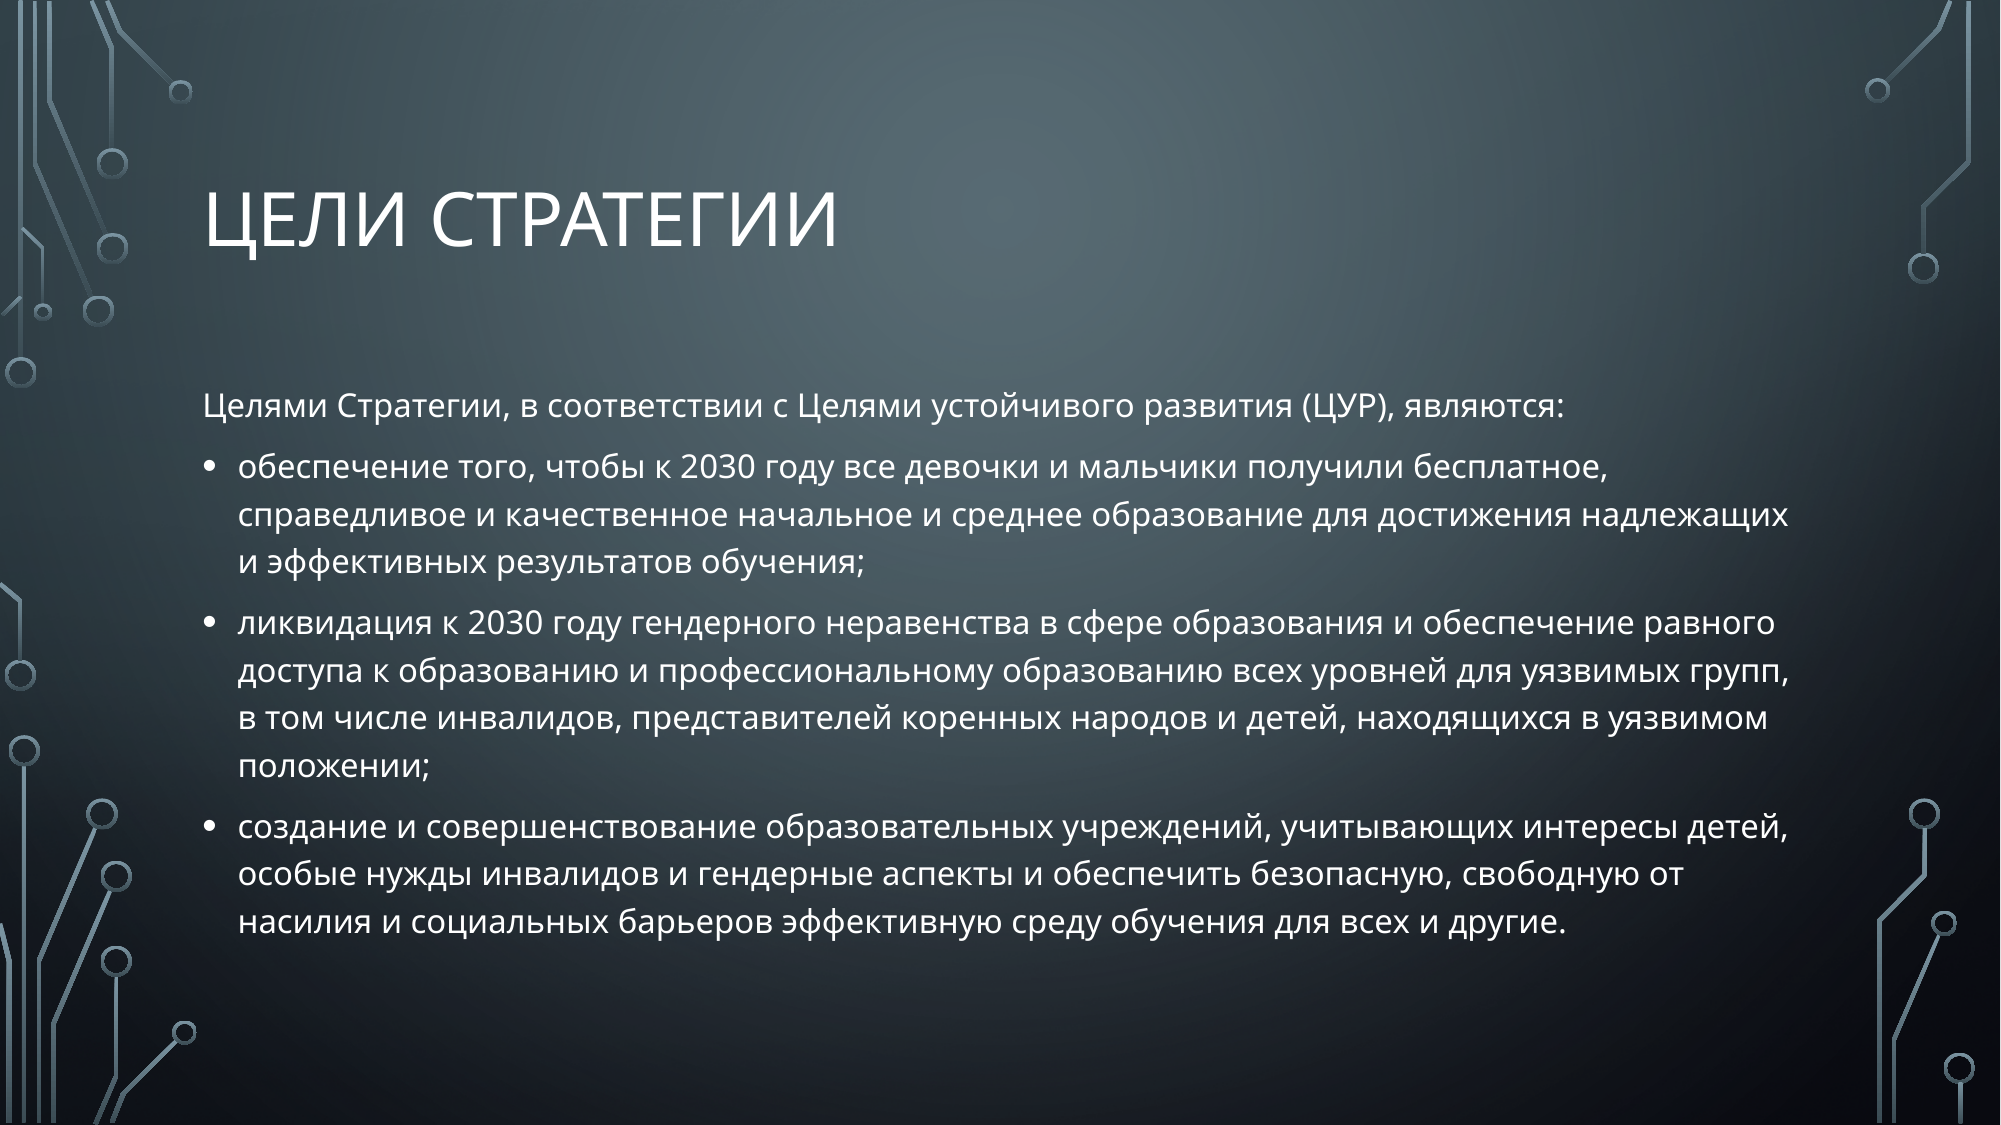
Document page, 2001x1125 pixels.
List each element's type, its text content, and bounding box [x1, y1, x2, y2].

title Цели стратегии [187, 101, 1813, 344]
list Целями Стратегии, в соответствии с Целями устойчивого развития (ЦУР), являются: обеспечение того, чтобы к 2030 году все девочки и мальчики получили бесплатное, справедливое и качественное начальное и среднее образование для достижения надлежащих и эффективных результатов обучения; ликвидация к 2030 году гендерного неравенства в сфере образования и обеспечение равного доступа к образованию и профессиональному образованию всех уровней для уязвимых групп, в том числе инвалидов, представителей коренных народов и детей, находящихся в уязвимом положении; создание и совершенствование образовательных учреждений, учитывающих интересы детей, особые нужды инвалидов и гендерные аспекты и обеспечить безопасную, свободную от насилия и социальных барьеров эффективную среду обучения для всех и другие. [187, 369, 1813, 950]
